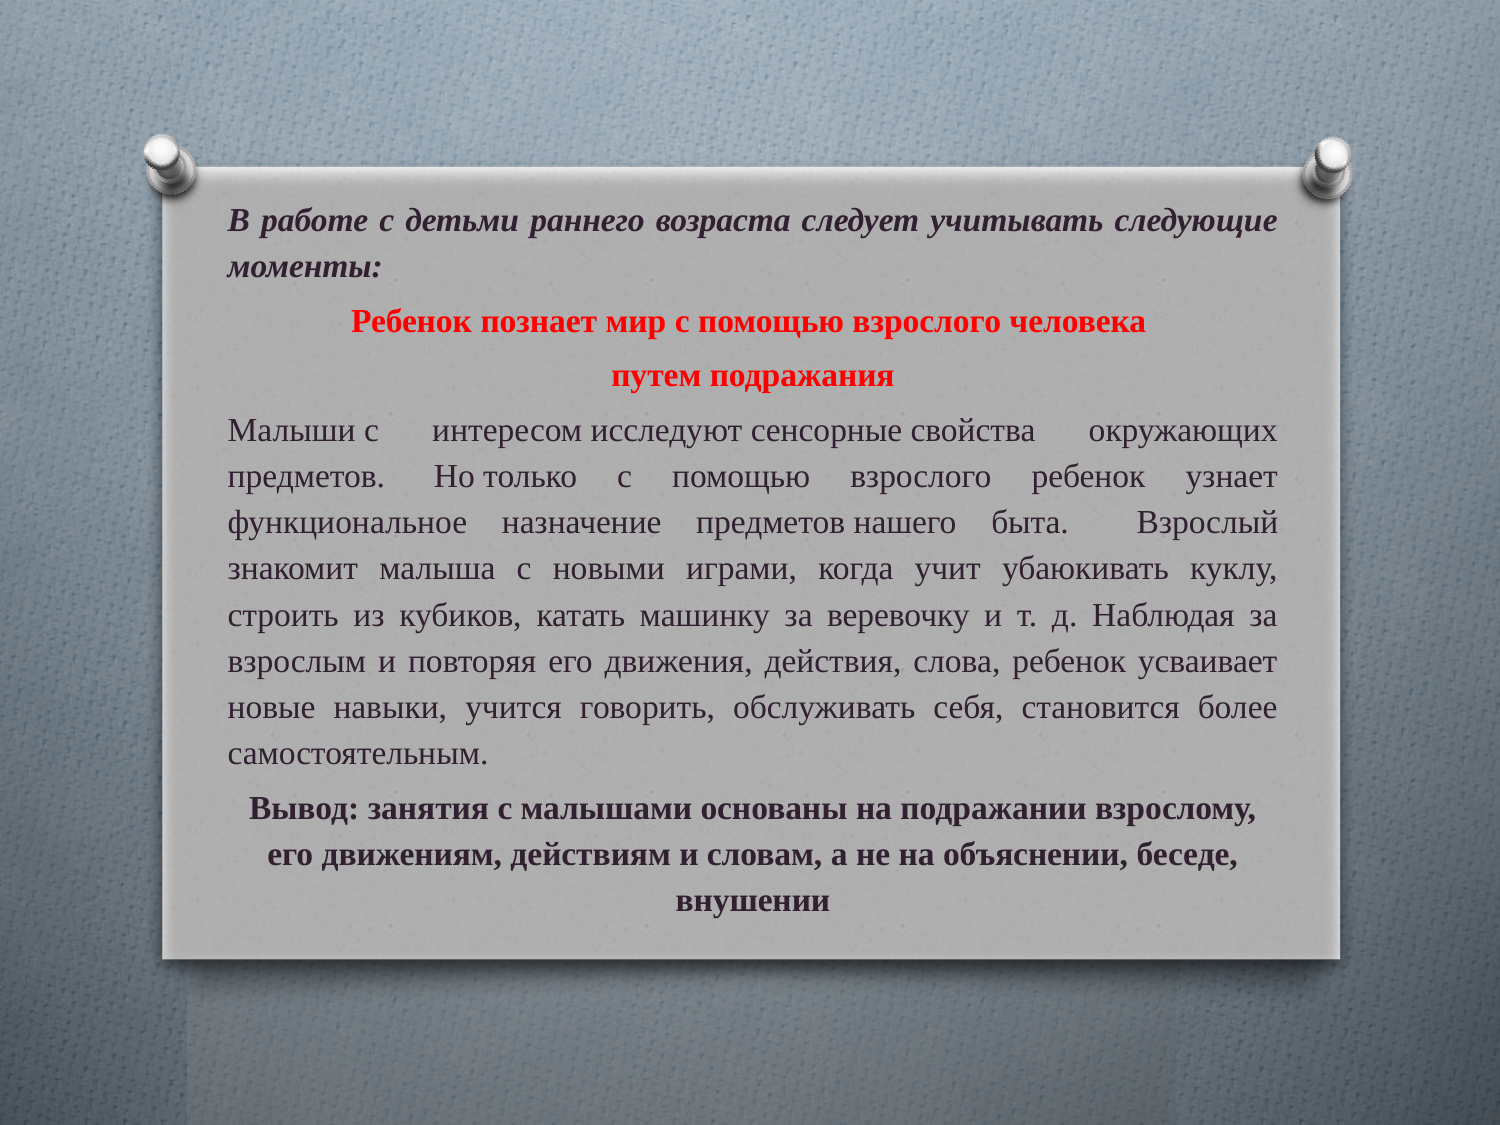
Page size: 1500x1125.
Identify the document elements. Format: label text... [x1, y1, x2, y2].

picture [1274, 109, 1396, 230]
subtitle В работе с детьми раннего возраста следует учитывать следующие моменты: Ребенок познает мир с помощью взрослого человека путем подражания Малыши с интересом исследуют сенсорные свойства окружающих предметов. Но только с помощью взрослого ребенок узнает функциональное назначение предметов нашего быта. Взрослый знакомит малыша с новыми играми, когда учит убаюкивать куклу, строить из кубиков, катать машинку за веревочку и т. д. Наблюдая за взрослым и повторяя его движения, действия, слова, ребенок усваивает новые навыки, учится говорить, обслуживать себя, становится более самостоятельным. Вывод: занятия с малышами основаны на подражании взрослому, его движениям, действиям и словам, а не на объяснении, беседе, внушении [194, 184, 1294, 929]
picture [112, 100, 235, 223]
